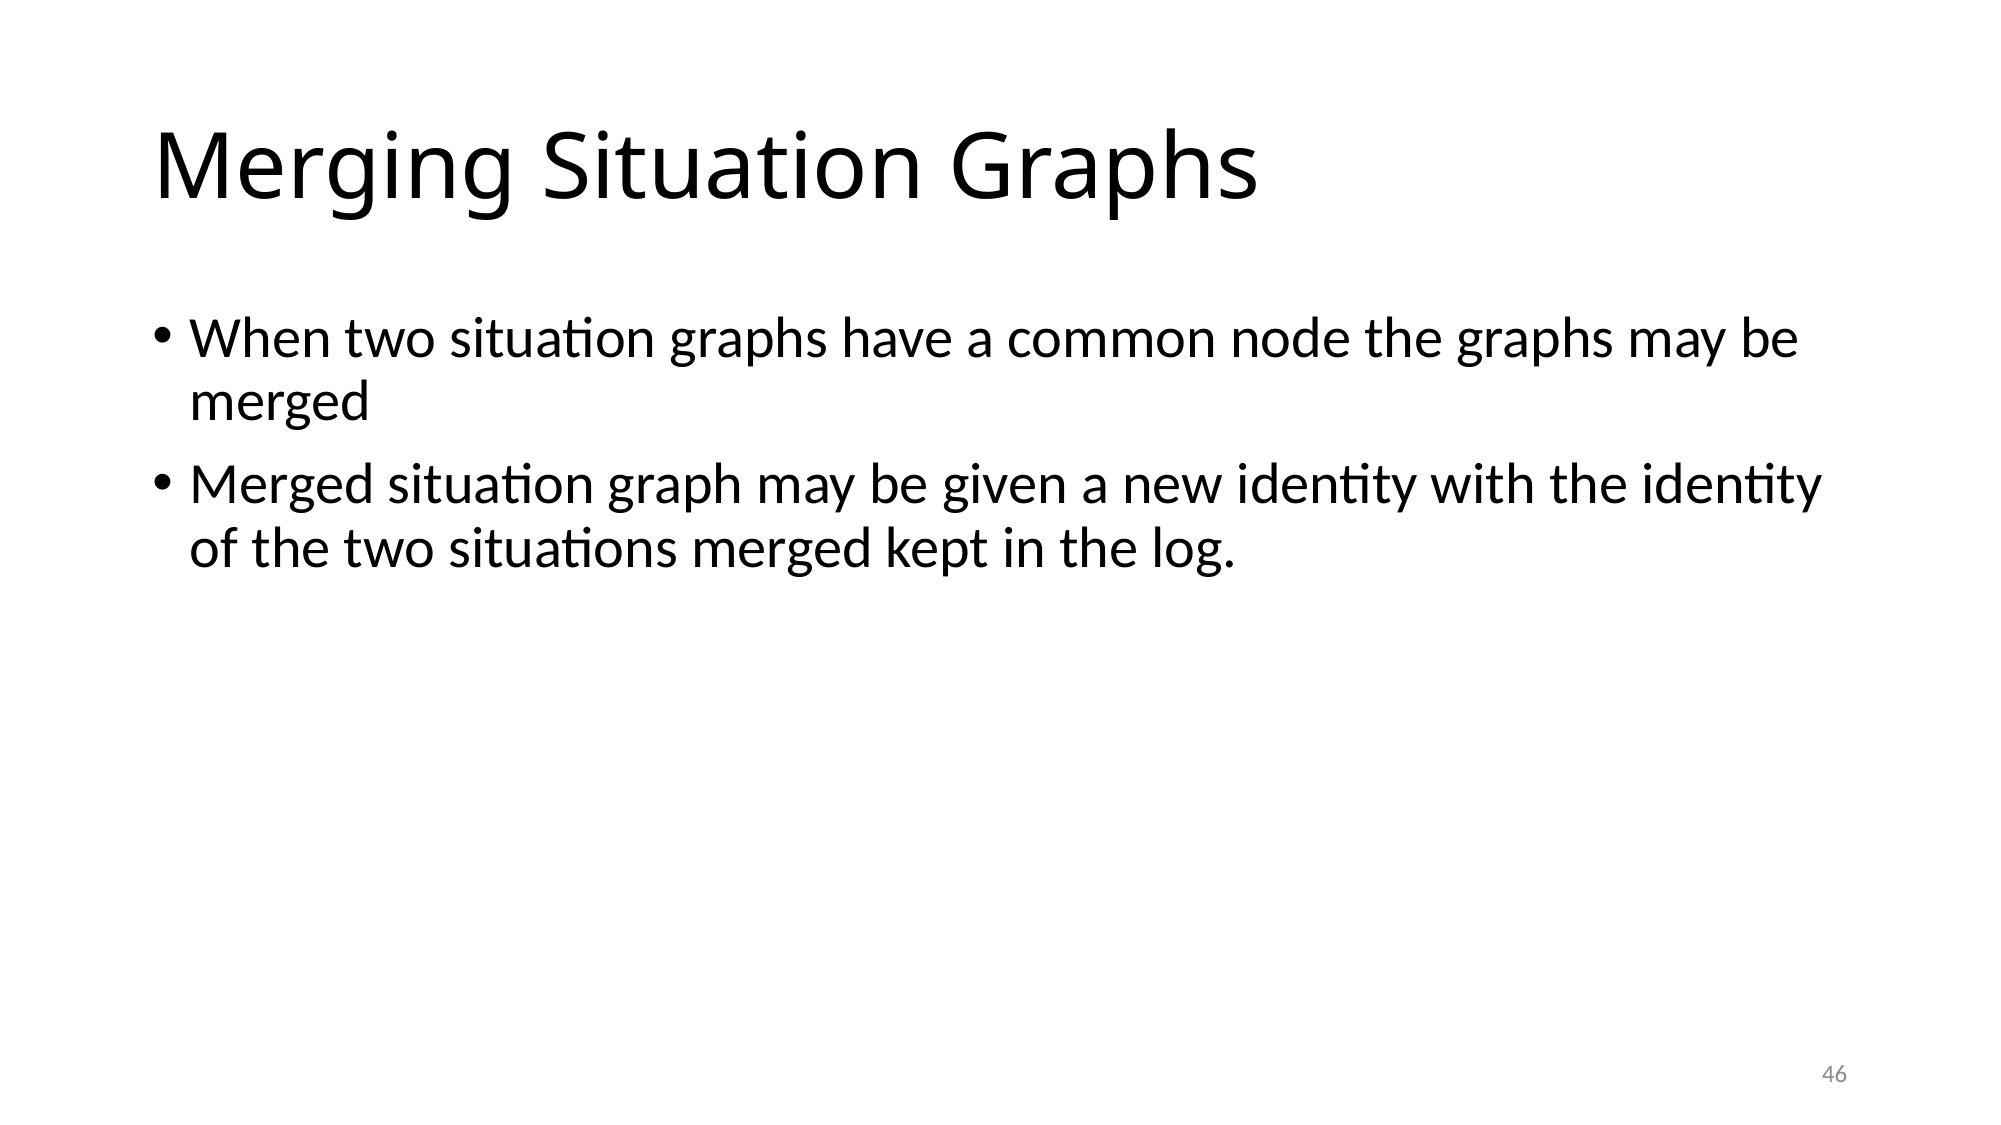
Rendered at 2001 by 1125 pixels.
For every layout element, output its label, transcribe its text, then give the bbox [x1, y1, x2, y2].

slide_number 46 [1412, 1042, 1863, 1103]
title Merging Situation Graphs [137, 59, 1863, 278]
list When two situation graphs have a common node the graphs may be merged Merged situation graph may be given a new identity with the identity of the two situations merged kept in the log. [137, 299, 1863, 1014]
